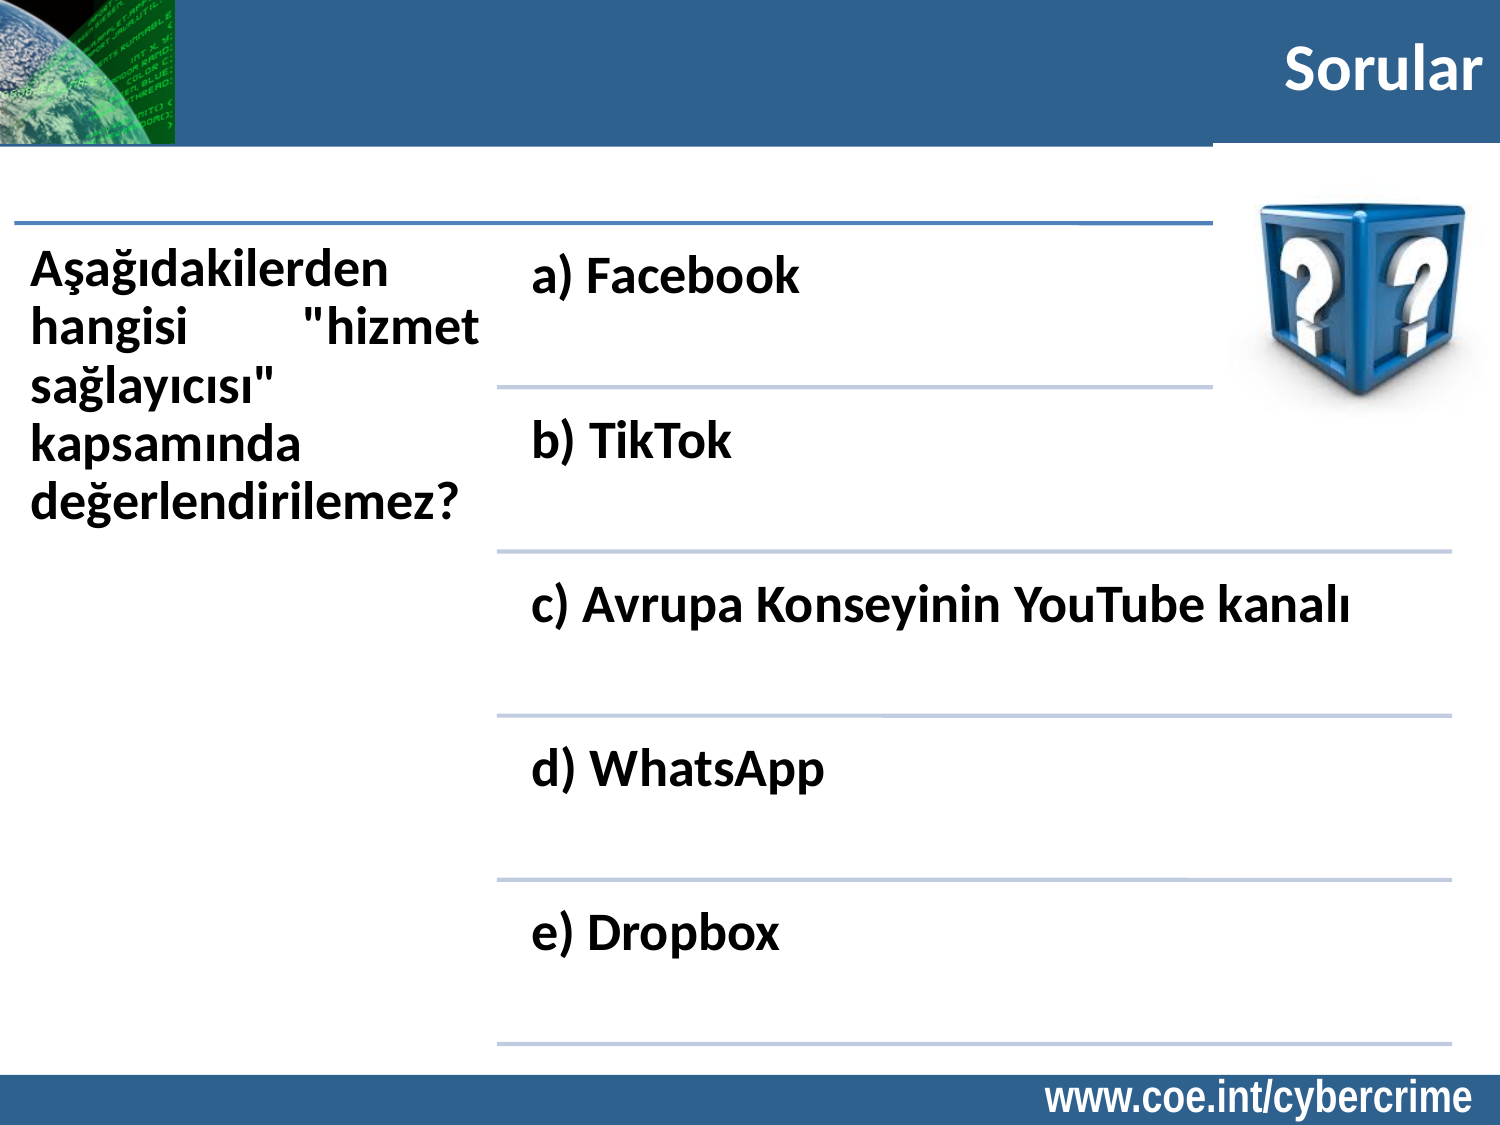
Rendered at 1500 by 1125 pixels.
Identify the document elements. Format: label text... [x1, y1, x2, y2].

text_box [14, 222, 1454, 1053]
text_box www.coe.int/cybercrime [1030, 1059, 1500, 1125]
text_box [0, 1073, 1030, 1125]
picture [0, 0, 175, 144]
text_box Sorular [177, 0, 1500, 149]
picture [1212, 142, 1500, 434]
